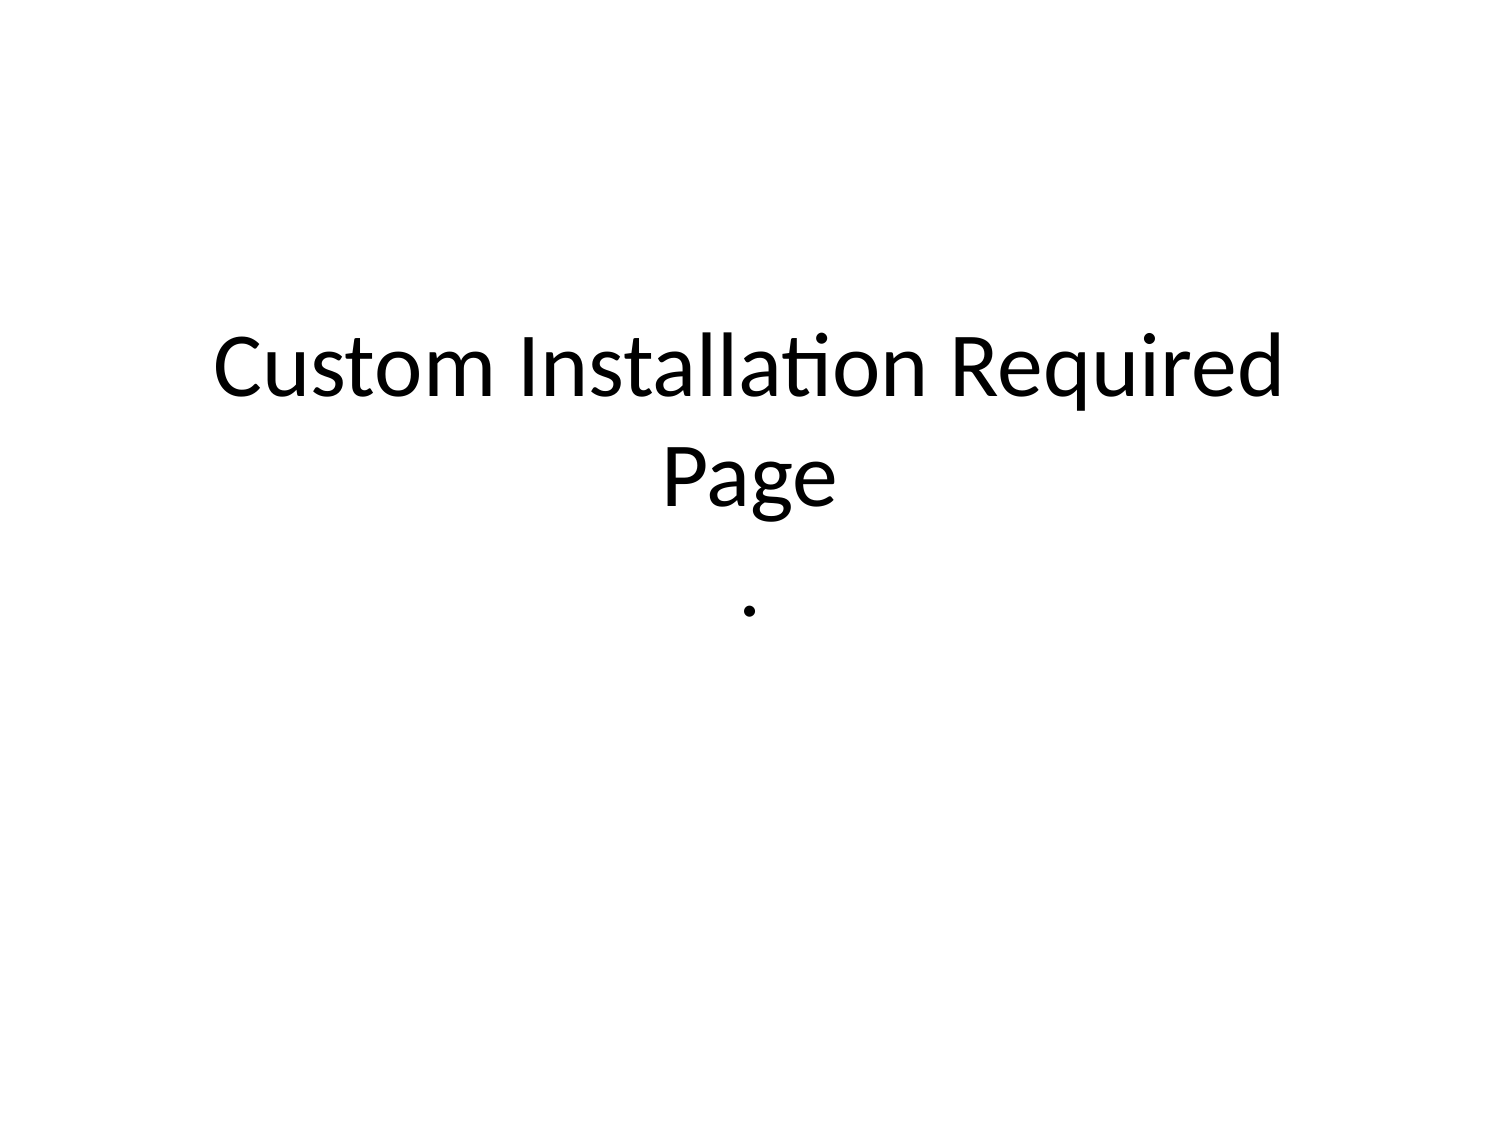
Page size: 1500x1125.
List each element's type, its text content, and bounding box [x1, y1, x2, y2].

title Custom Installation Required Page . [112, 349, 1388, 591]
